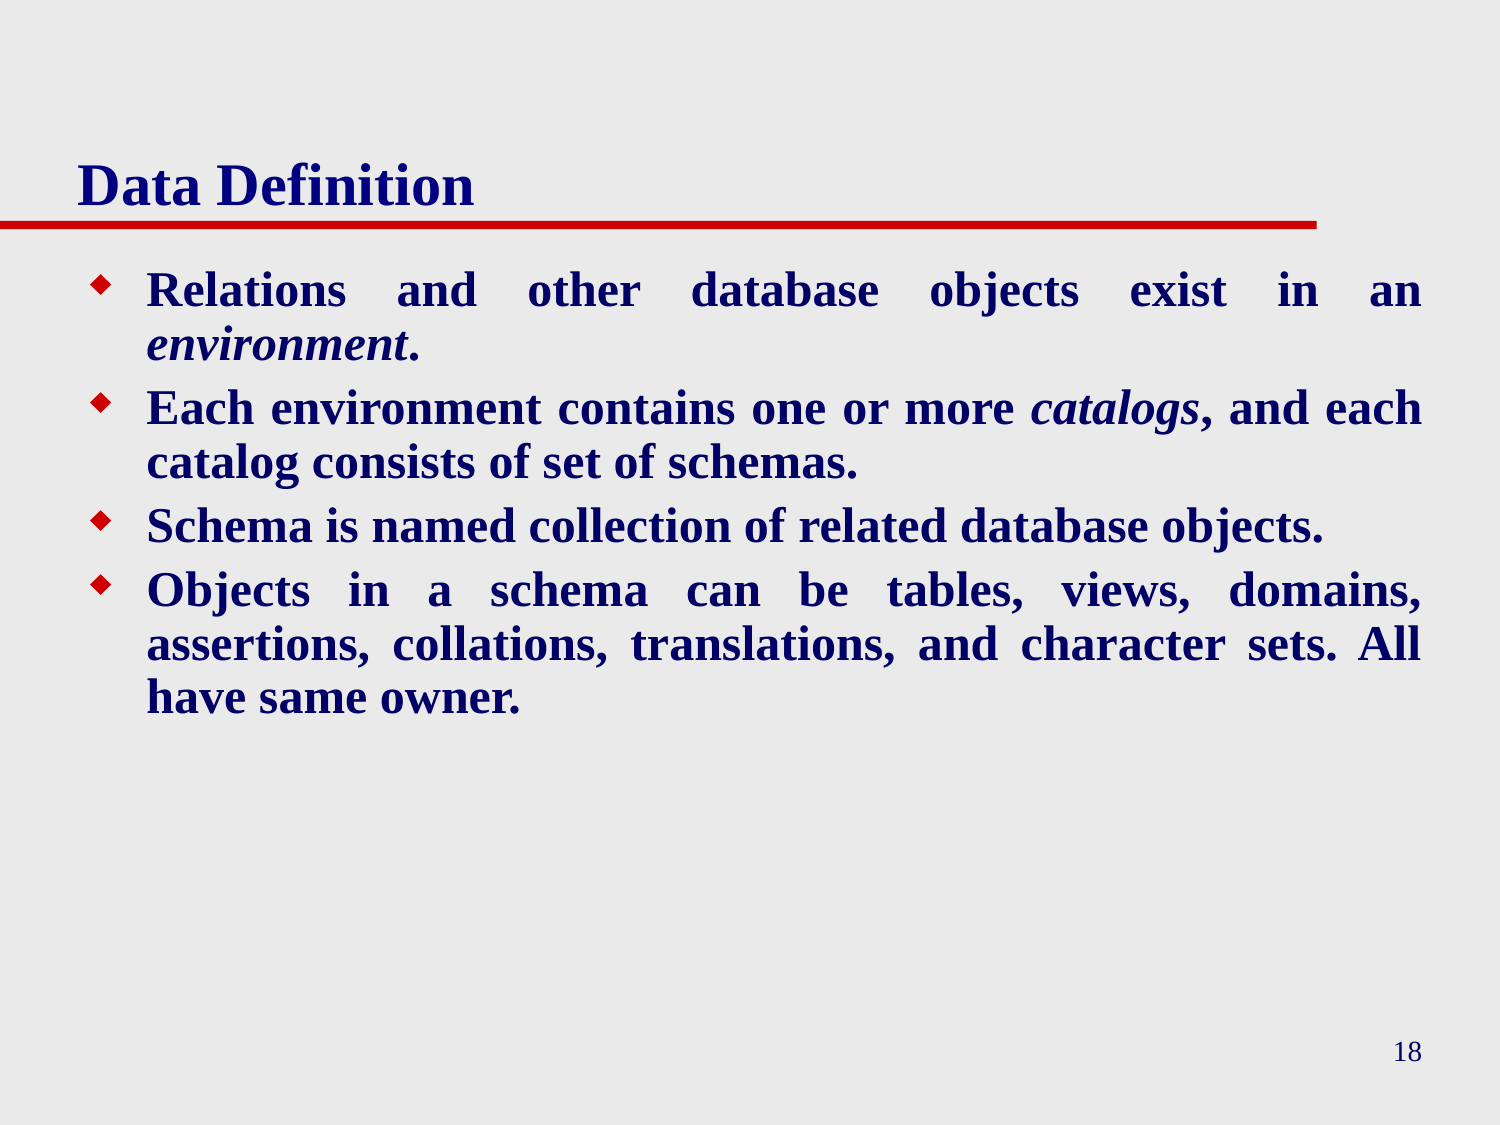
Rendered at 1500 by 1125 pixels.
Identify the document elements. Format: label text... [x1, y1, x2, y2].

slide_number 18 [1124, 1012, 1438, 1088]
list Relations and other database objects exist in an environment. Each environment contains one or more catalogs, and each catalog consists of set of schemas. Schema is named collection of related database objects. Objects in a schema can be tables, views, domains, assertions, collations, translations, and character sets. All have same owner. [74, 255, 1438, 931]
title Data Definition [62, 43, 1338, 226]
